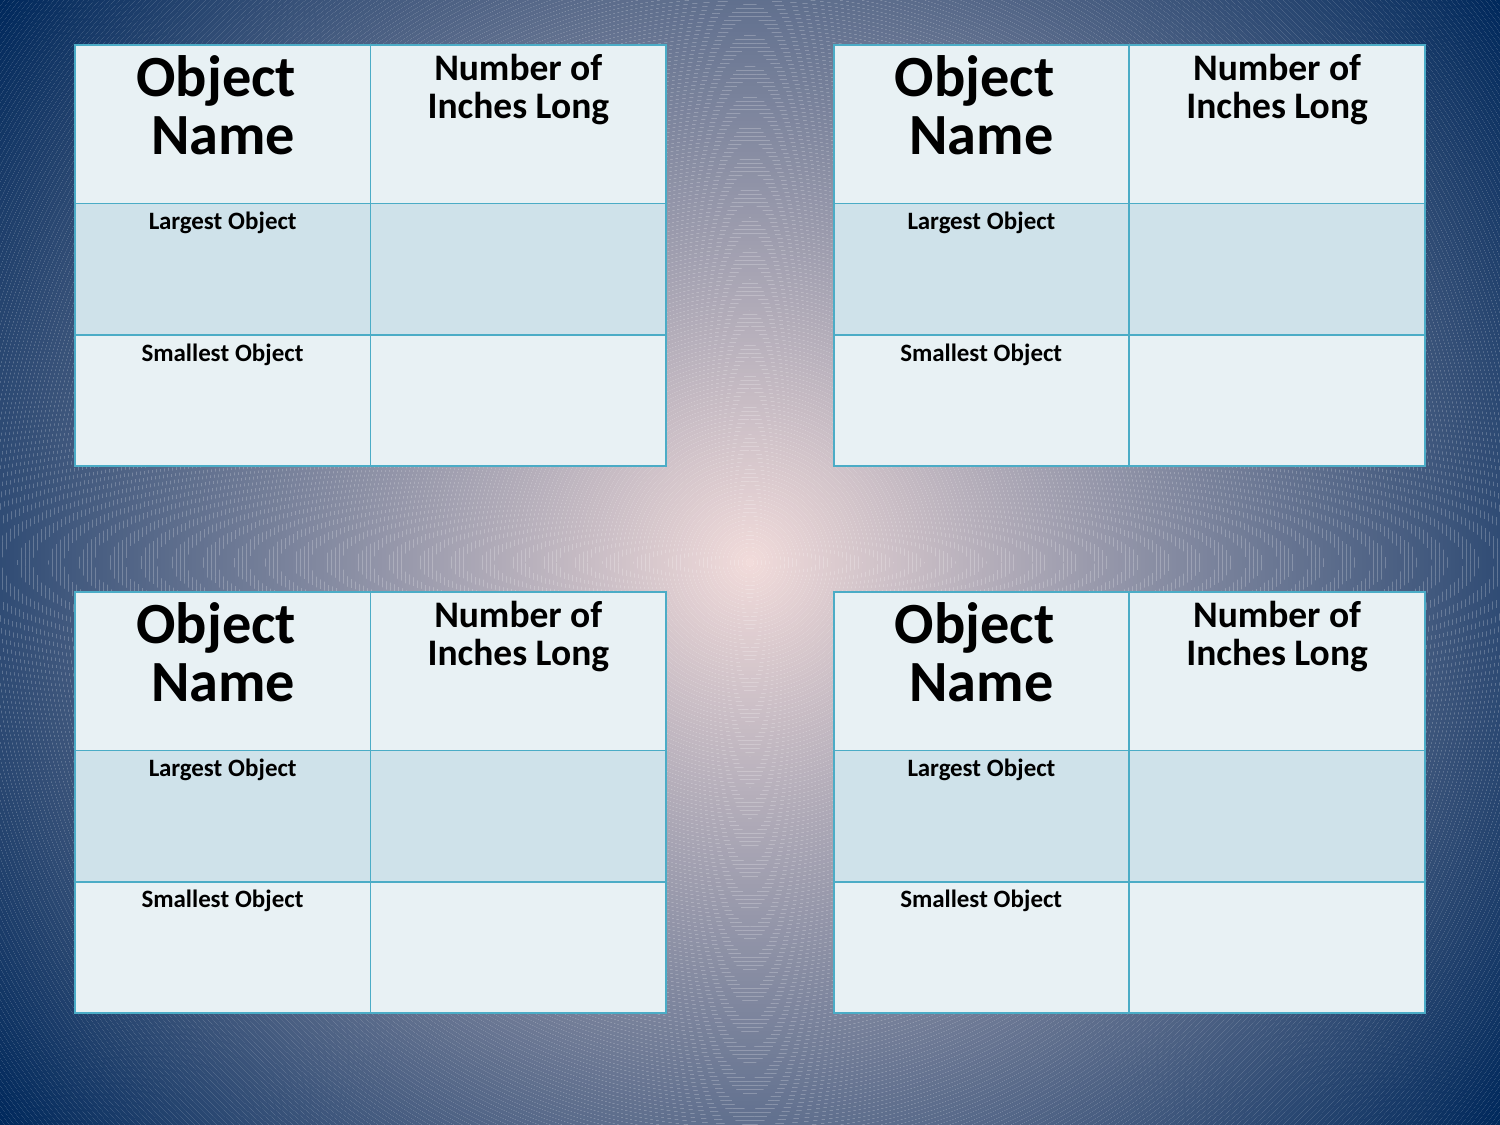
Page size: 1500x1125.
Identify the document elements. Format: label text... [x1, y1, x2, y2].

table_cell [371, 883, 665, 1012]
table_cell Largest Object [76, 751, 370, 881]
table_cell [371, 751, 665, 881]
table_cell Largest Object [76, 204, 370, 334]
table_cell [1130, 204, 1424, 334]
table_cell [1130, 751, 1424, 881]
table_cell [371, 204, 665, 334]
table_cell Largest Object [835, 204, 1128, 334]
table_header Number of Inches Long [1130, 46, 1424, 203]
table_header Number of Inches Long [1130, 593, 1424, 750]
table_header Object Name [76, 46, 370, 203]
table_cell [371, 336, 665, 465]
table_header Object Name [835, 593, 1128, 750]
table_cell [1130, 336, 1424, 465]
table_cell Smallest Object [835, 336, 1128, 465]
table_header Object Name [835, 46, 1128, 203]
table_cell Smallest Object [76, 336, 370, 465]
table_cell Smallest Object [835, 883, 1128, 1012]
table_header Number of Inches Long [371, 593, 665, 750]
table_header Object Name [76, 593, 370, 750]
table_cell Smallest Object [76, 883, 370, 1012]
table_cell Largest Object [835, 751, 1128, 881]
table_cell [1130, 883, 1424, 1012]
table_header Number of Inches Long [371, 46, 665, 203]
